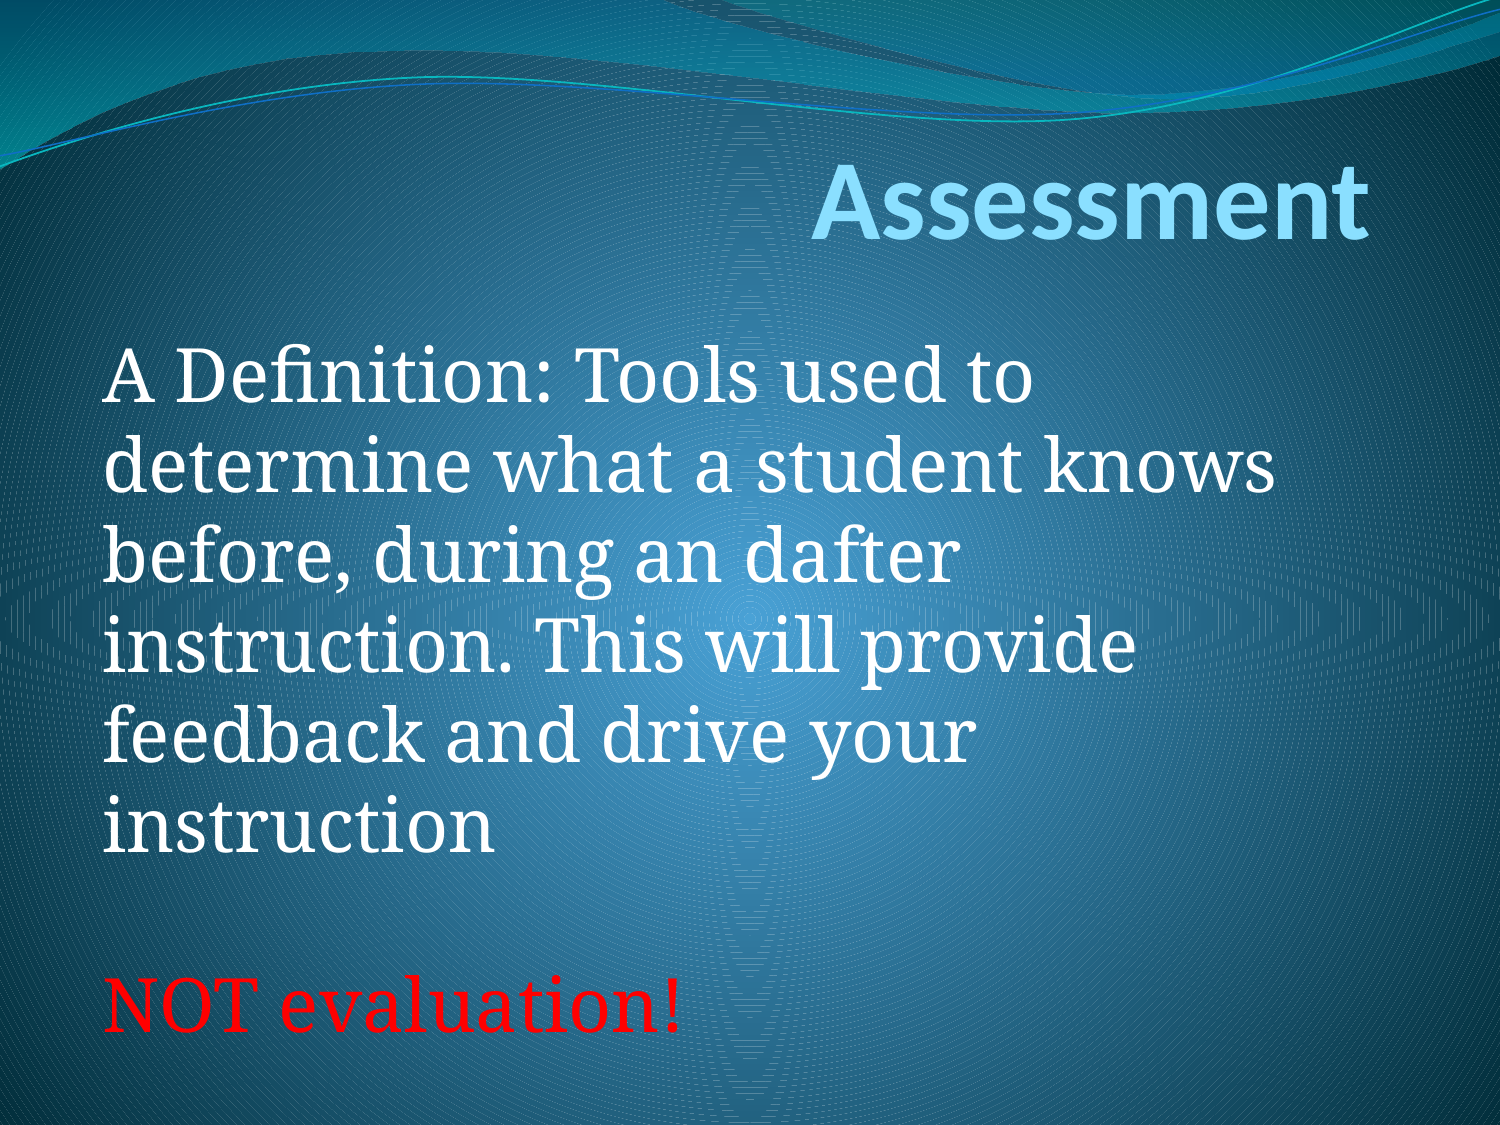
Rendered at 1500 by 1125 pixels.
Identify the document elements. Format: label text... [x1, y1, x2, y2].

title Assessment [87, 125, 1376, 263]
text_box A Definition: Tools used to determine what a student knows before, during an dafter instruction. This will provide feedback and drive your instruction NOT evaluation! [87, 320, 1376, 1055]
